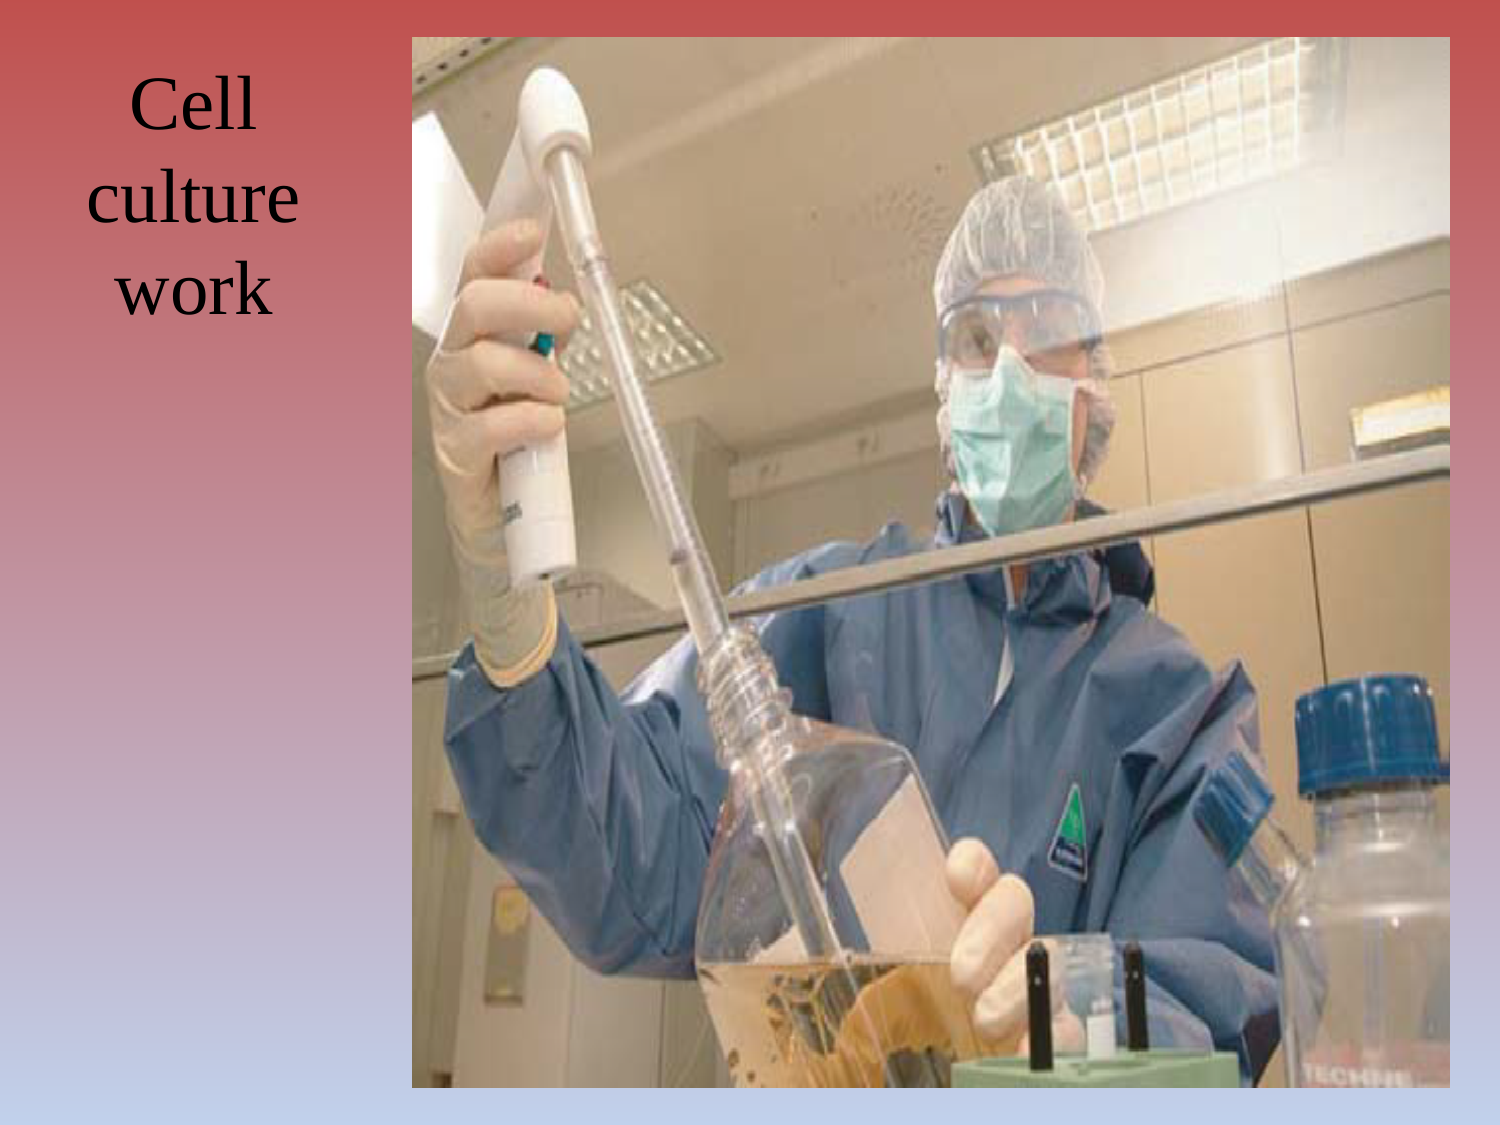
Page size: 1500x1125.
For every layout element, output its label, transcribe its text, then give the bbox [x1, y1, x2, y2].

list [412, 37, 1451, 1088]
title Cell culture work [24, 45, 363, 338]
